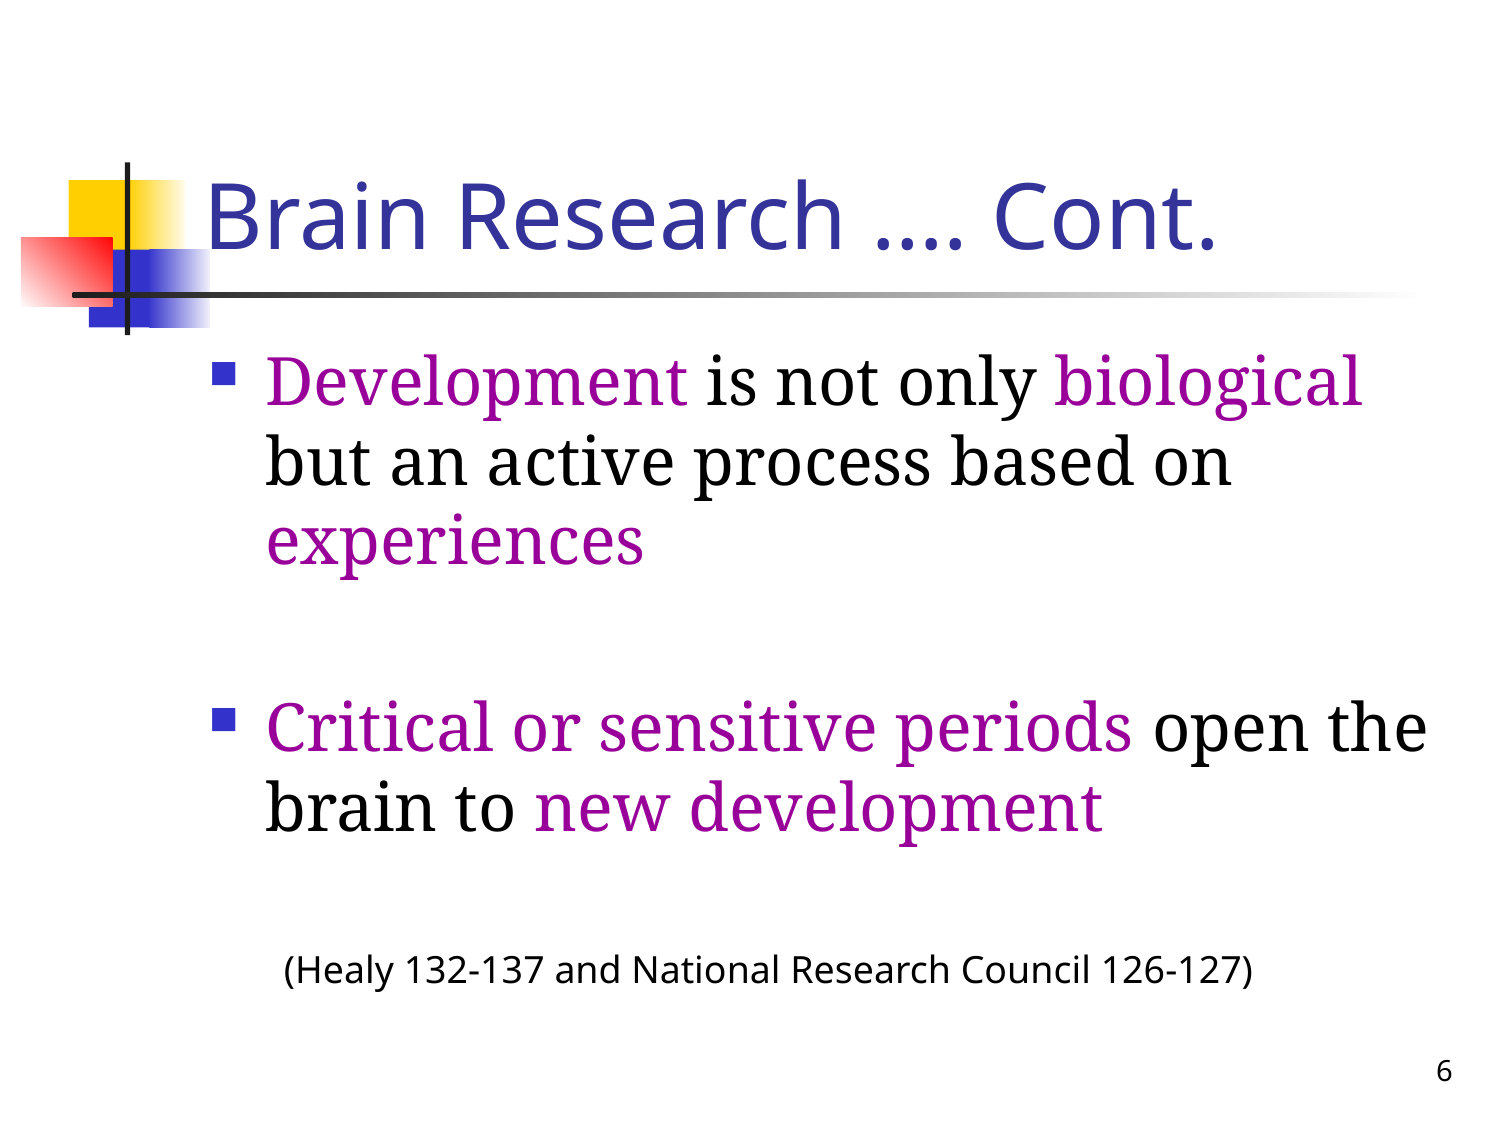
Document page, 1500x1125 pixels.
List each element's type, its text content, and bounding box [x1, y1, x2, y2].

title Brain Research …. Cont. [188, 34, 1468, 276]
slide_number 6 [1154, 1023, 1468, 1100]
list Development is not only biological but an active process based on experiences Critical or sensitive periods open the brain to new development (Healy 132-137 and National Research Council 126-127) [193, 330, 1470, 1007]
